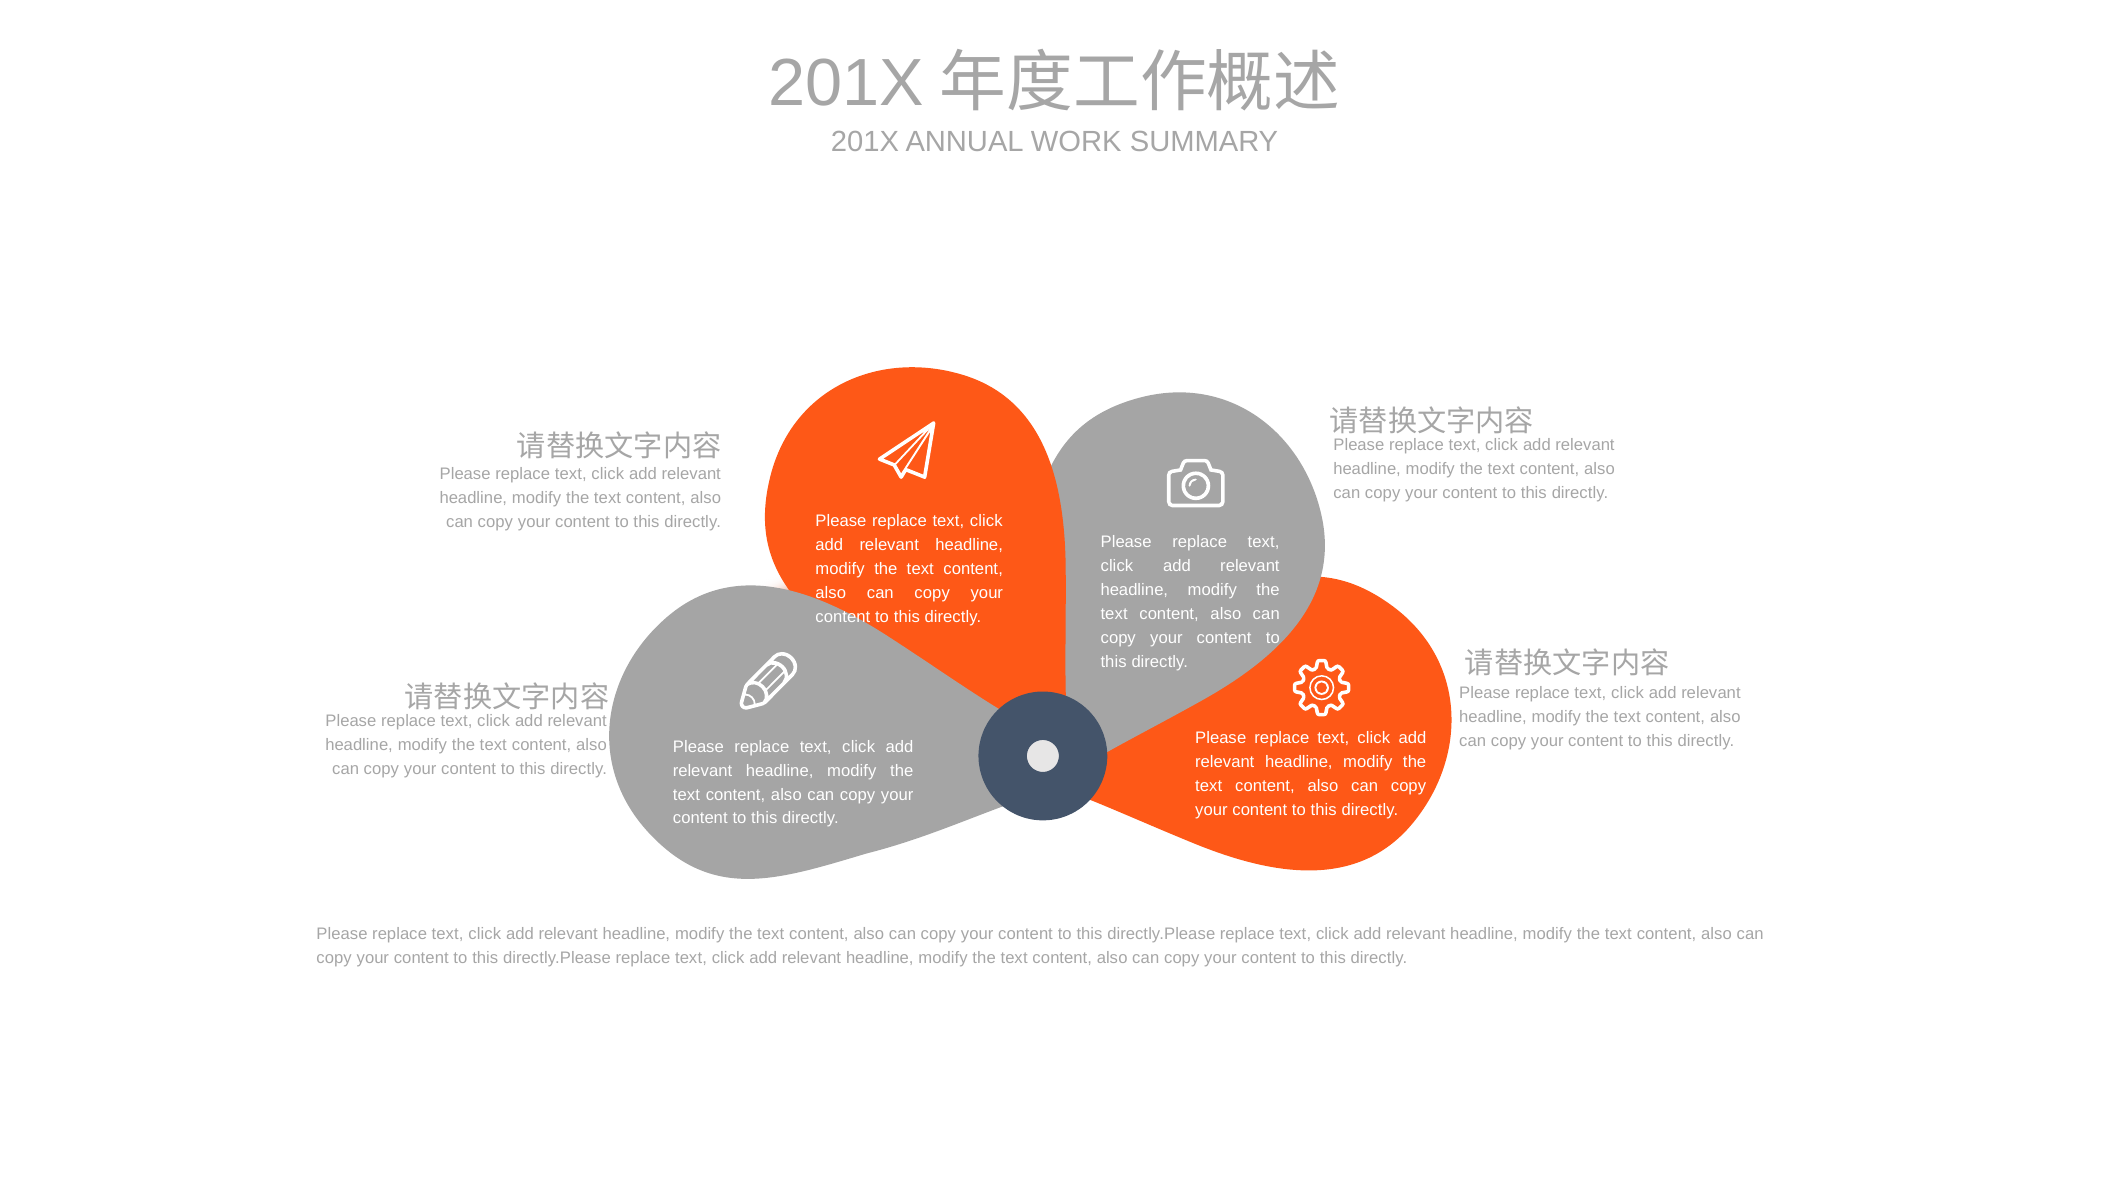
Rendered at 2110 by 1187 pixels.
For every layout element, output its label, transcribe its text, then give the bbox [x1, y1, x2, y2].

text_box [1459, 637, 1771, 749]
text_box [295, 671, 611, 777]
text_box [624, 373, 1442, 921]
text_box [409, 420, 624, 530]
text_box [1442, 395, 1644, 501]
text_box Please replace text, click add relevant headline, modify the text content, also can copy your content to this directly.Please replace text, click add relevant headline, modify the text content, also can copy your content to this directly.Please replace text, click add relevant headline, modify the text content, also can copy your content to this directly. [316, 918, 1793, 967]
text_box 201X年度工作概述 [730, 38, 1379, 119]
text_box 201X ANNUAL WORK SUMMARY [824, 122, 1285, 158]
